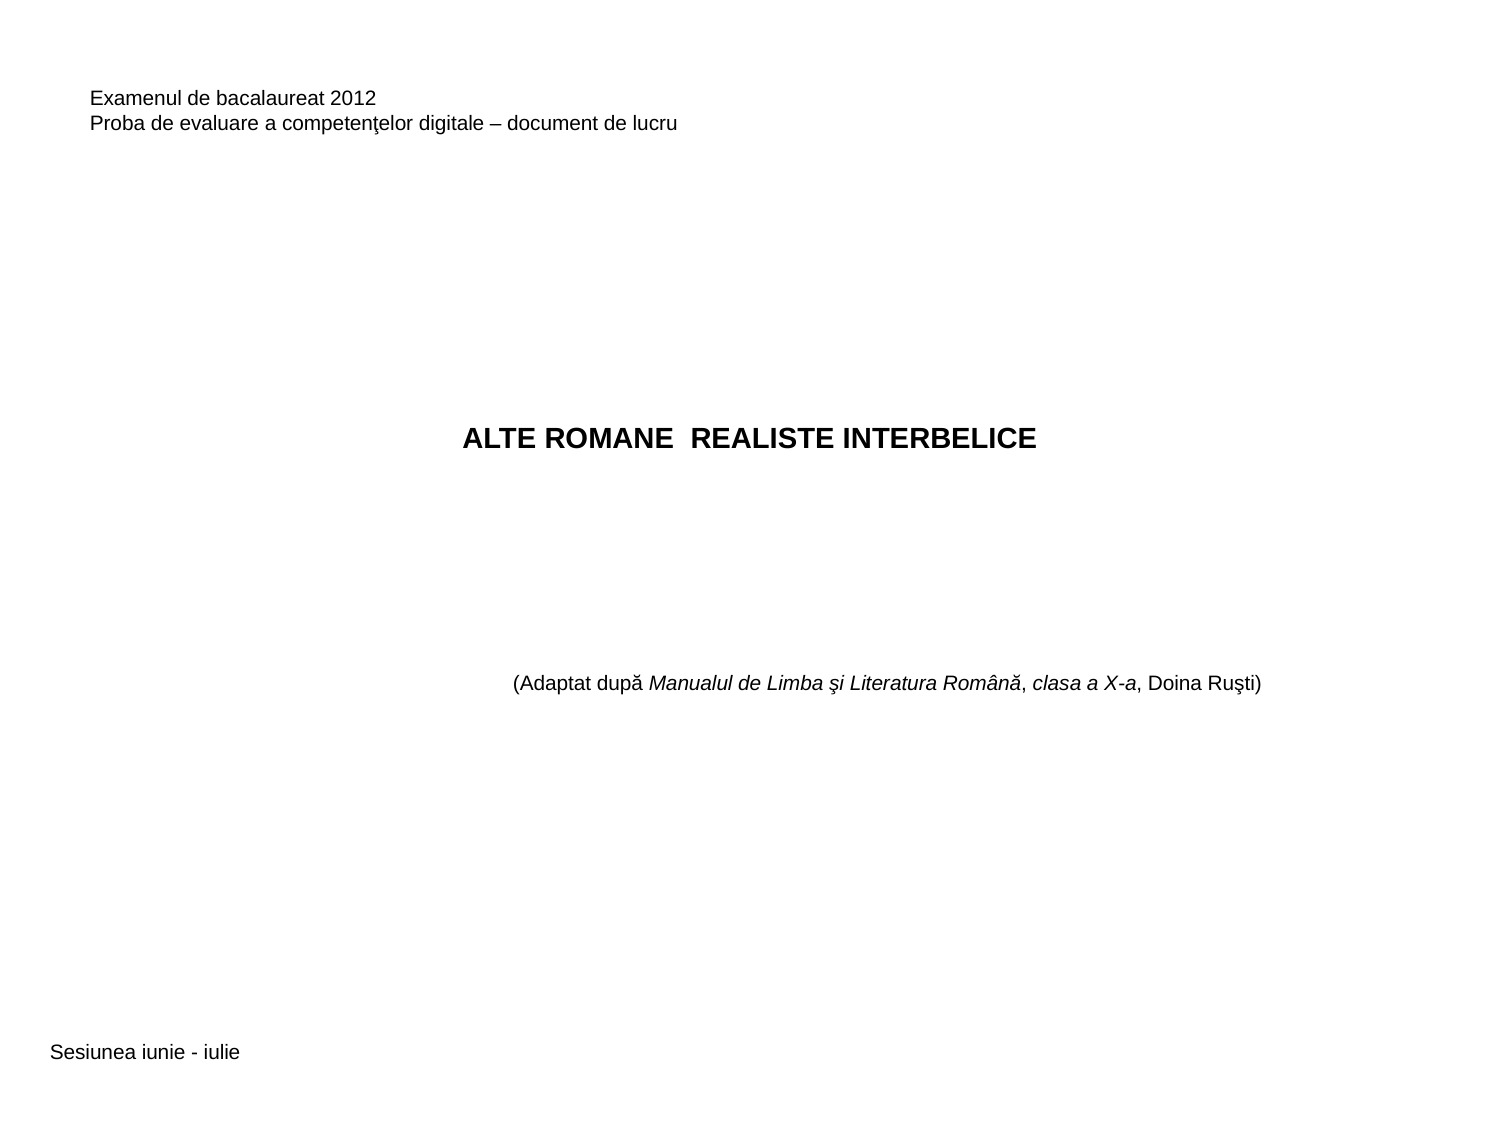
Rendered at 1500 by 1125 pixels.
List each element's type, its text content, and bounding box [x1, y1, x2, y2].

text_box Sesiunea iunie - iulie [35, 1031, 457, 1071]
title ALTE ROMANE REALISTE INTERBELICE [112, 349, 1388, 526]
subtitle (Adaptat după Manualul de Limba şi Literatura Română, clasa a X-a, Doina Ruşti) [362, 662, 1413, 838]
text_box Examenul de bacalaureat 2012 Proba de evaluare a competenţelor digitale – document de lucru [74, 45, 1425, 175]
